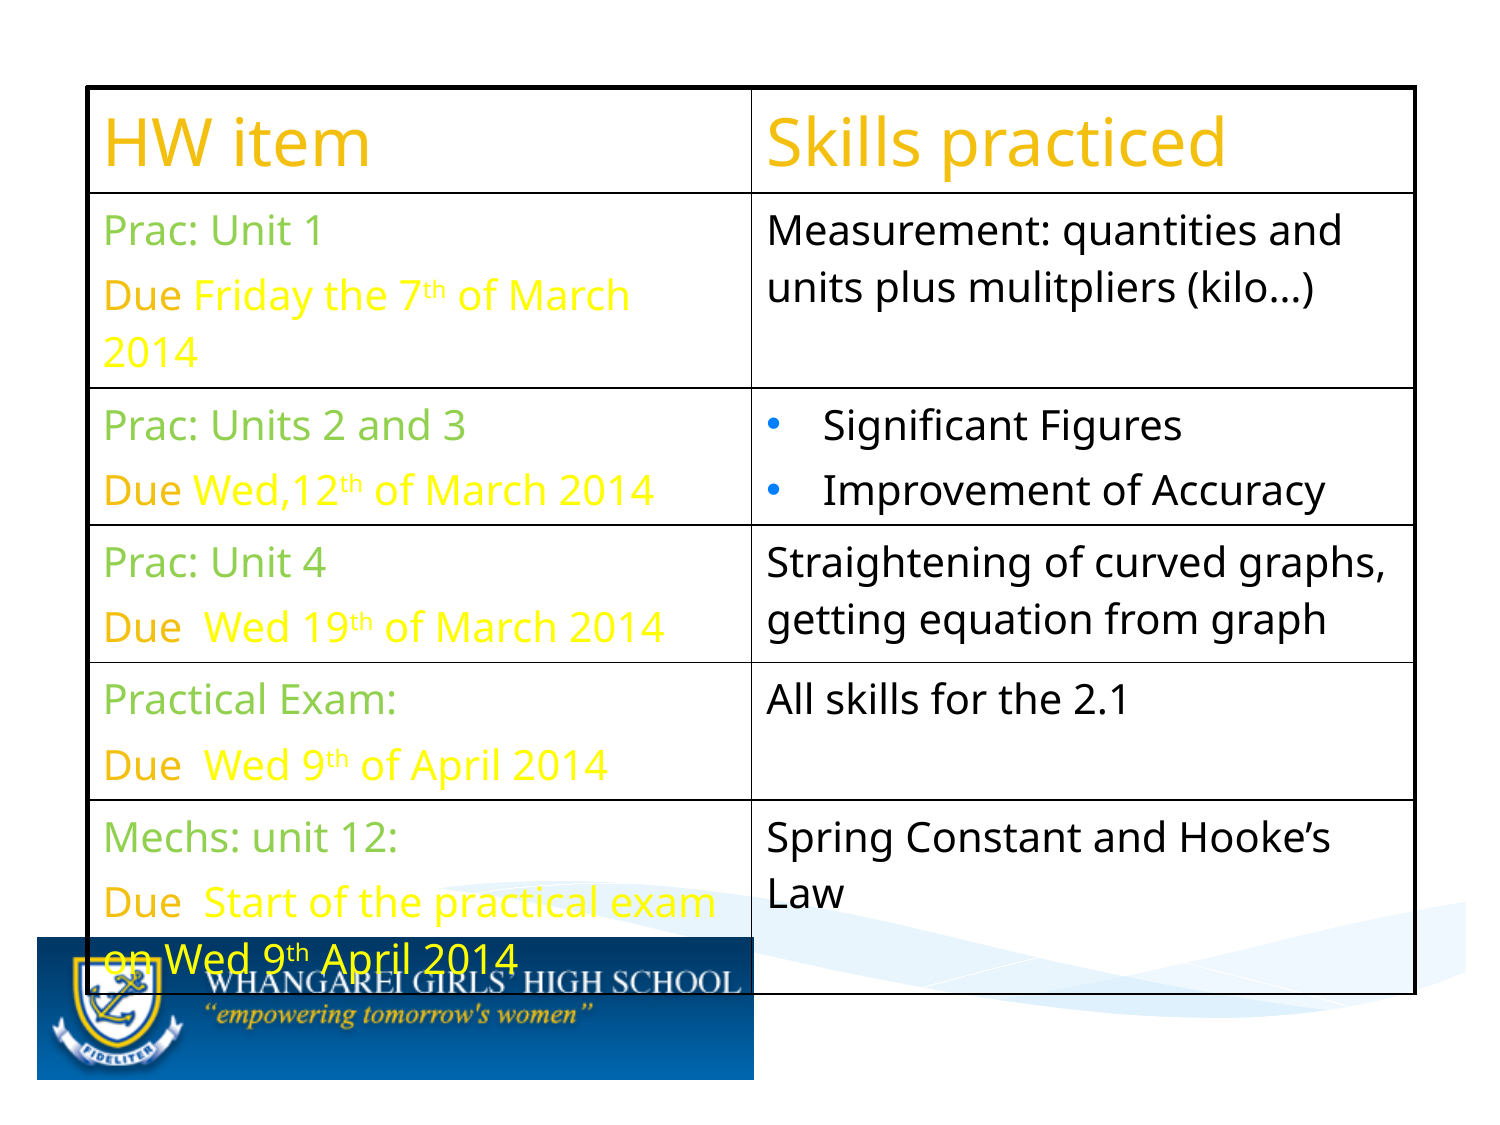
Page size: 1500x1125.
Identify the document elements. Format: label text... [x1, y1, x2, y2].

table_header Skills practiced [752, 90, 1413, 192]
table_cell Practical Exam: Due Wed 9th of April 2014 [90, 663, 751, 799]
table_cell Measurement: quantities and units plus mulitpliers (kilo…) [752, 194, 1413, 387]
table_cell Straightening of curved graphs, getting equation from graph [752, 526, 1413, 662]
table_cell Spring Constant and Hooke’s Law [752, 801, 1413, 993]
table_cell All skills for the 2.1 [752, 663, 1413, 799]
table_cell Significant Figures Improvement of Accuracy [752, 389, 1413, 524]
table_cell Prac: Units 2 and 3 Due Wed,12th of March 2014 [90, 389, 751, 524]
table_cell Mechs: unit 12: Due Start of the practical exam on Wed 9th April 2014 [90, 801, 751, 935]
table_cell Prac: Unit 1 Due Friday the 7th of March 2014 [90, 194, 751, 387]
table_header HW item [90, 90, 751, 192]
table_cell Prac: Unit 4 Due Wed 19th of March 2014 [90, 526, 751, 662]
picture [37, 937, 754, 1080]
